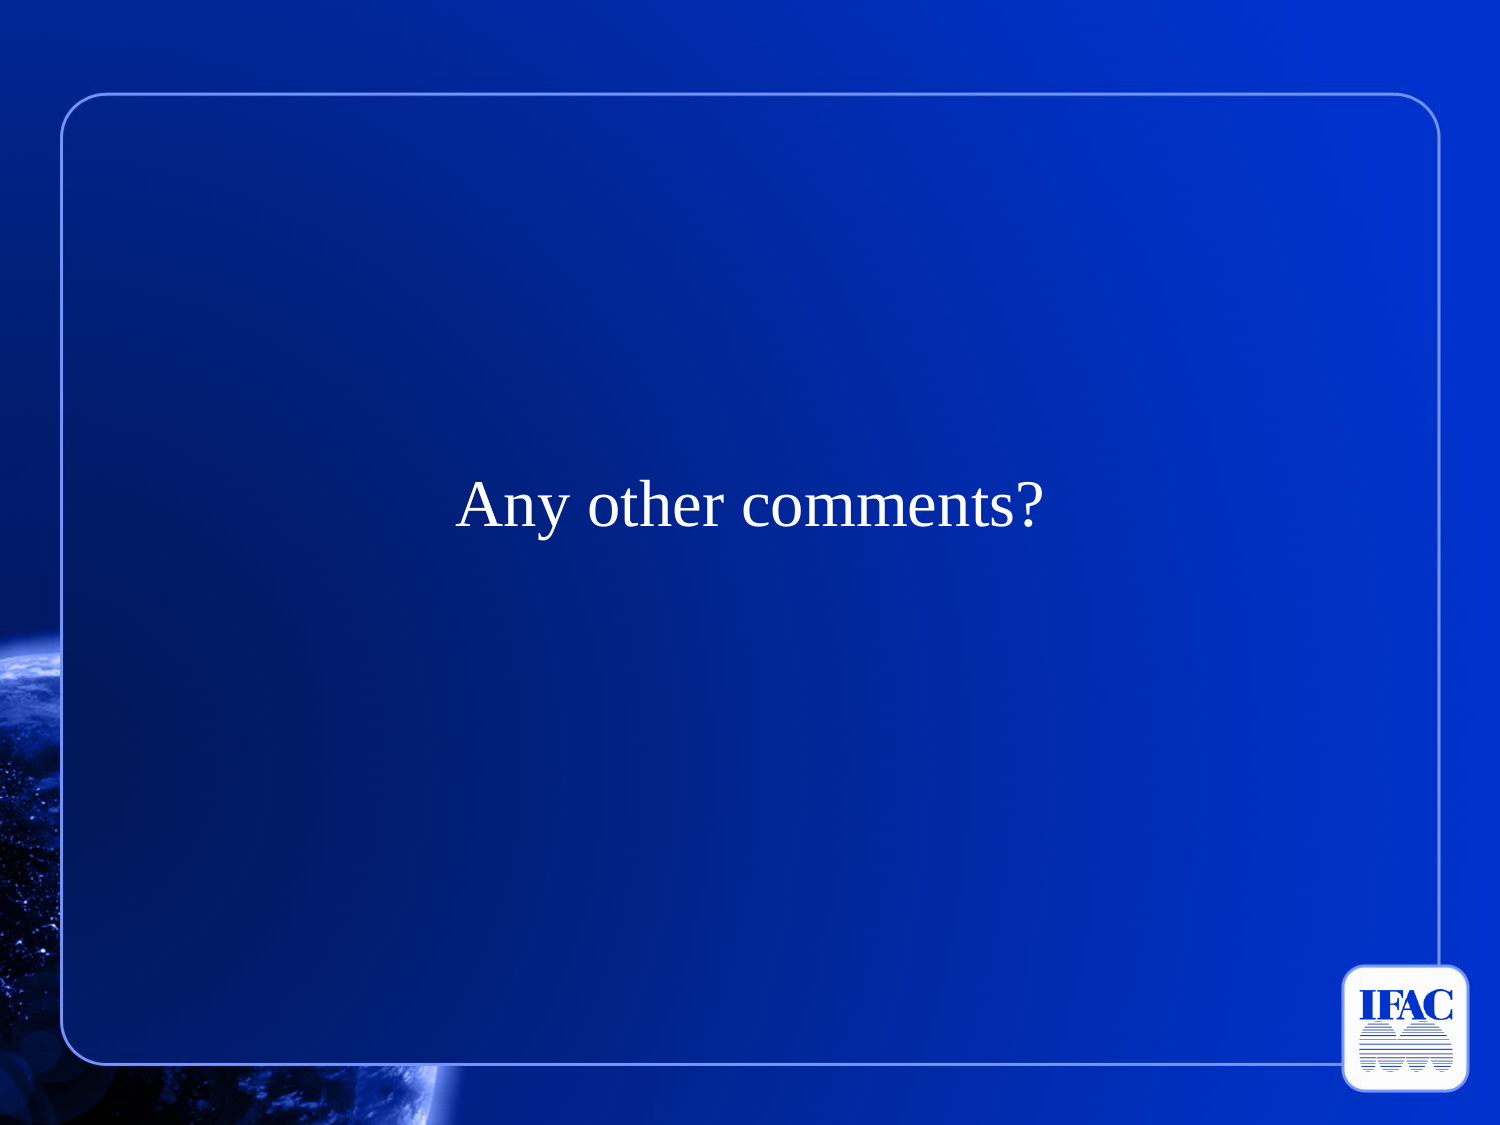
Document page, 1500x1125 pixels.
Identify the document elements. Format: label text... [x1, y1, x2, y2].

text_box Any other comments? [252, 452, 1250, 547]
picture [0, 0, 1500, 1125]
